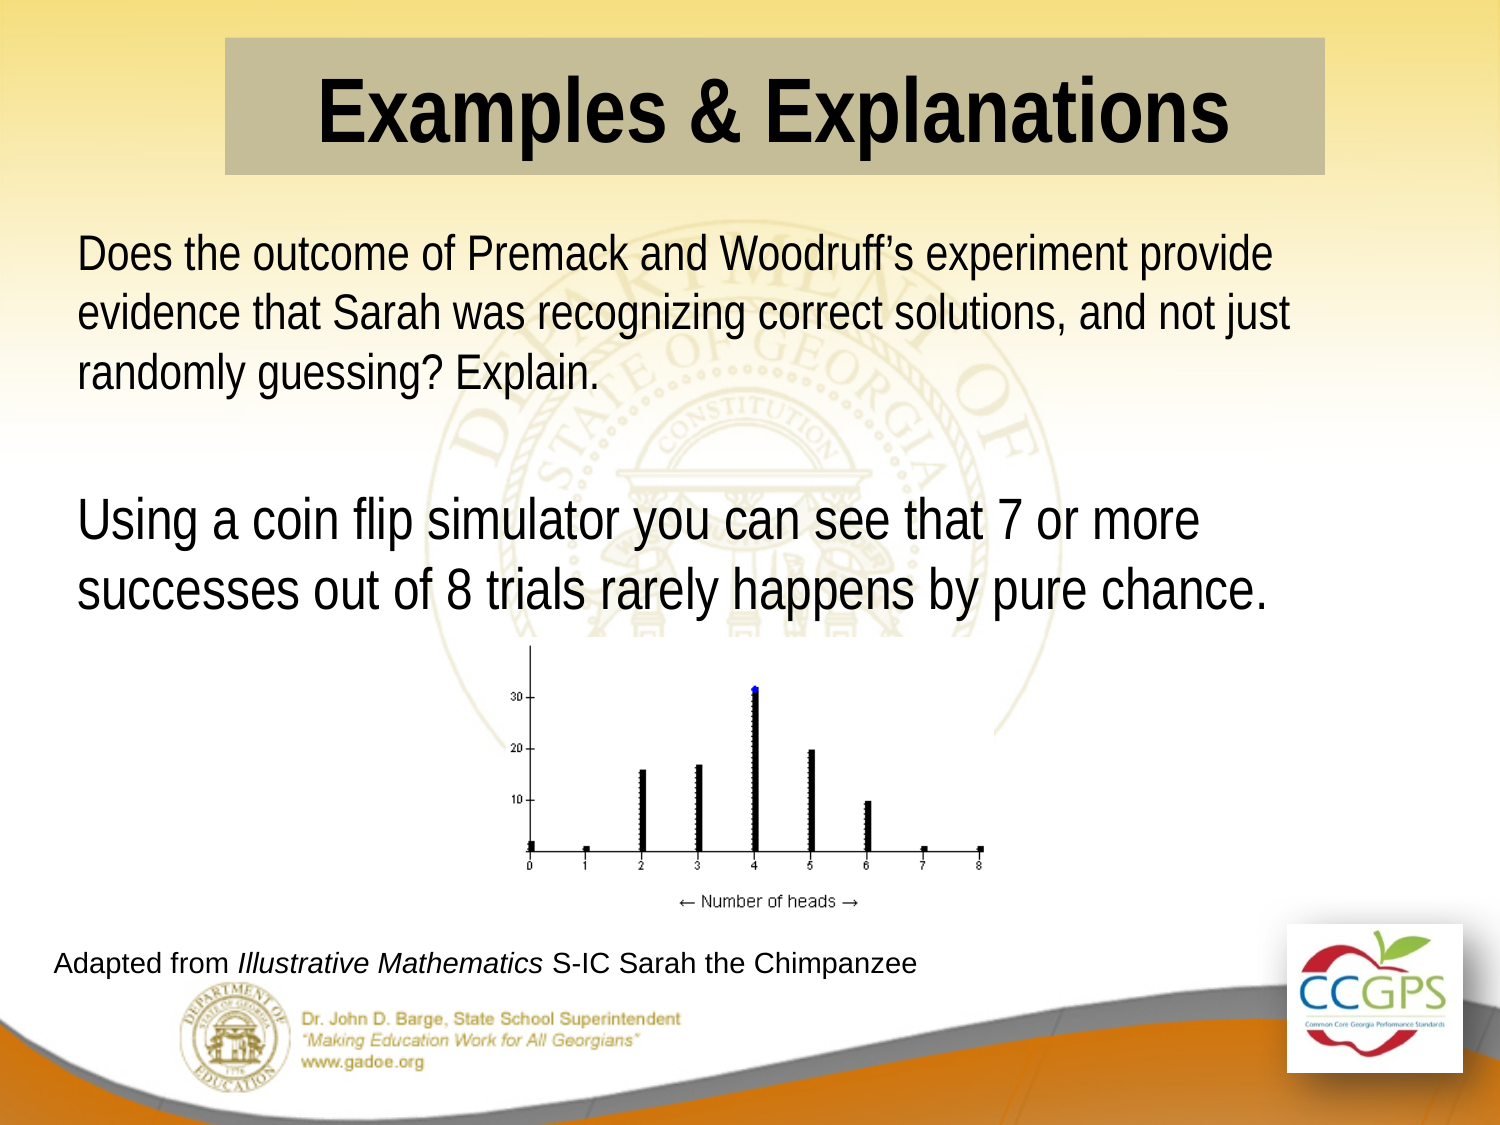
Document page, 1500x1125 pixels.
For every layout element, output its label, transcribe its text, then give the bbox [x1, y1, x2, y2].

picture [0, 0, 1500, 1125]
title Examples & Explanations [224, 37, 1326, 176]
text_box Adapted from Illustrative Mathematics S-IC Sarah the Chimpanzee [38, 936, 934, 987]
subtitle Does the outcome of Premack and Woodruff’s experiment provide evidence that Sarah was recognizing correct solutions, and not just randomly guessing? Explain. Using a coin flip simulator you can see that 7 or more successes out of 8 trials rarely happens by pure chance. [62, 212, 1438, 926]
